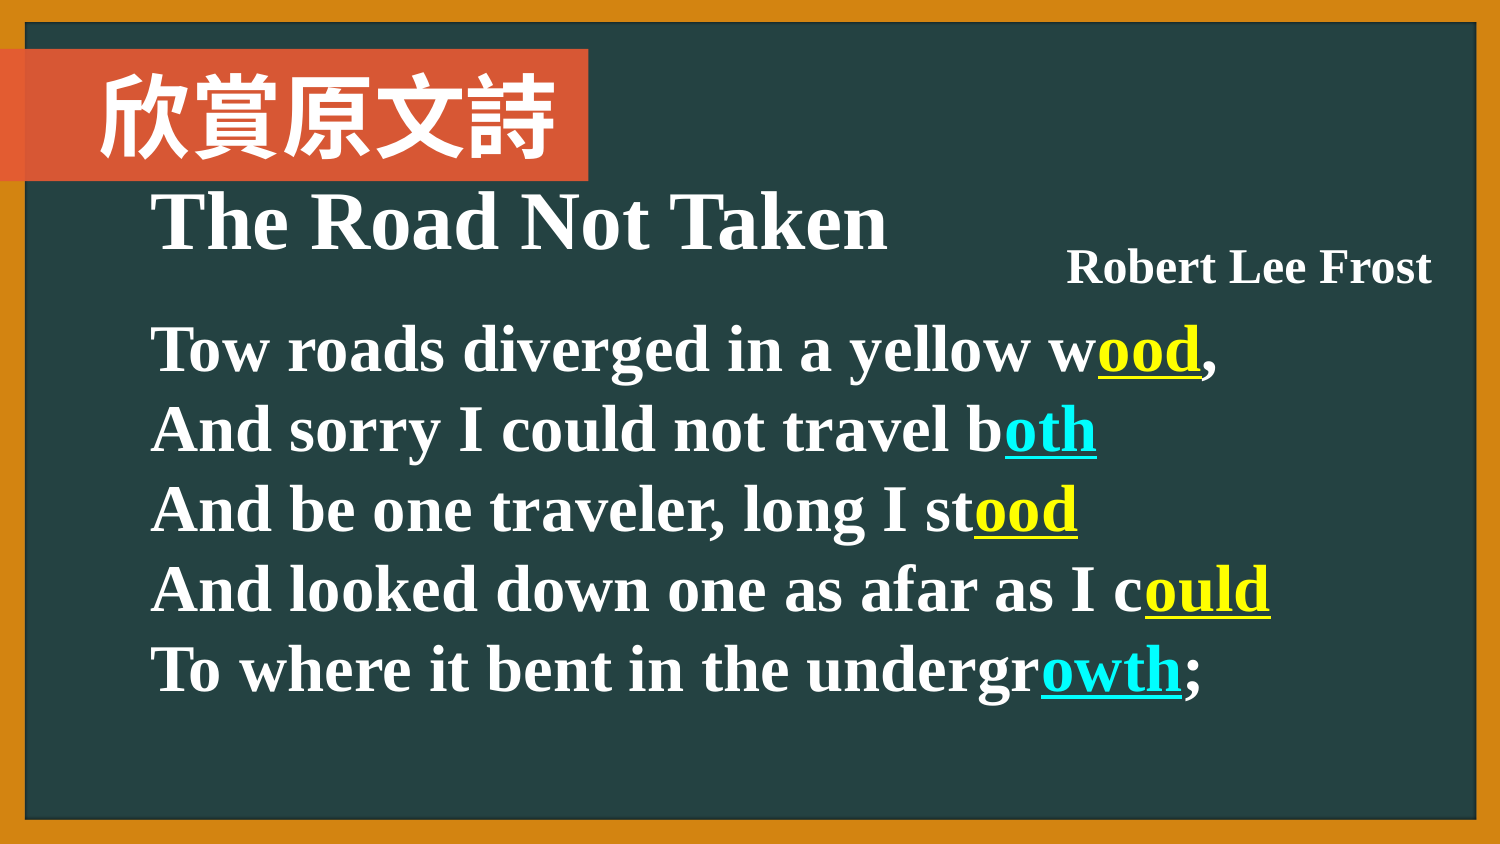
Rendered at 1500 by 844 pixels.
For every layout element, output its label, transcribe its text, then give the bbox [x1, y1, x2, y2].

picture [0, 0, 1500, 844]
text_box Robert Lee Frost [1001, 226, 1448, 302]
text_box 欣賞原文詩 [0, 48, 589, 182]
text_box The Road Not Taken [136, 159, 933, 274]
text_box Tow roads diverged in a yellow wood, And sorry I could not travel both And be one traveler, long I stood And looked down one as afar as I could To where it bent in the undergrowth; [135, 297, 1484, 713]
